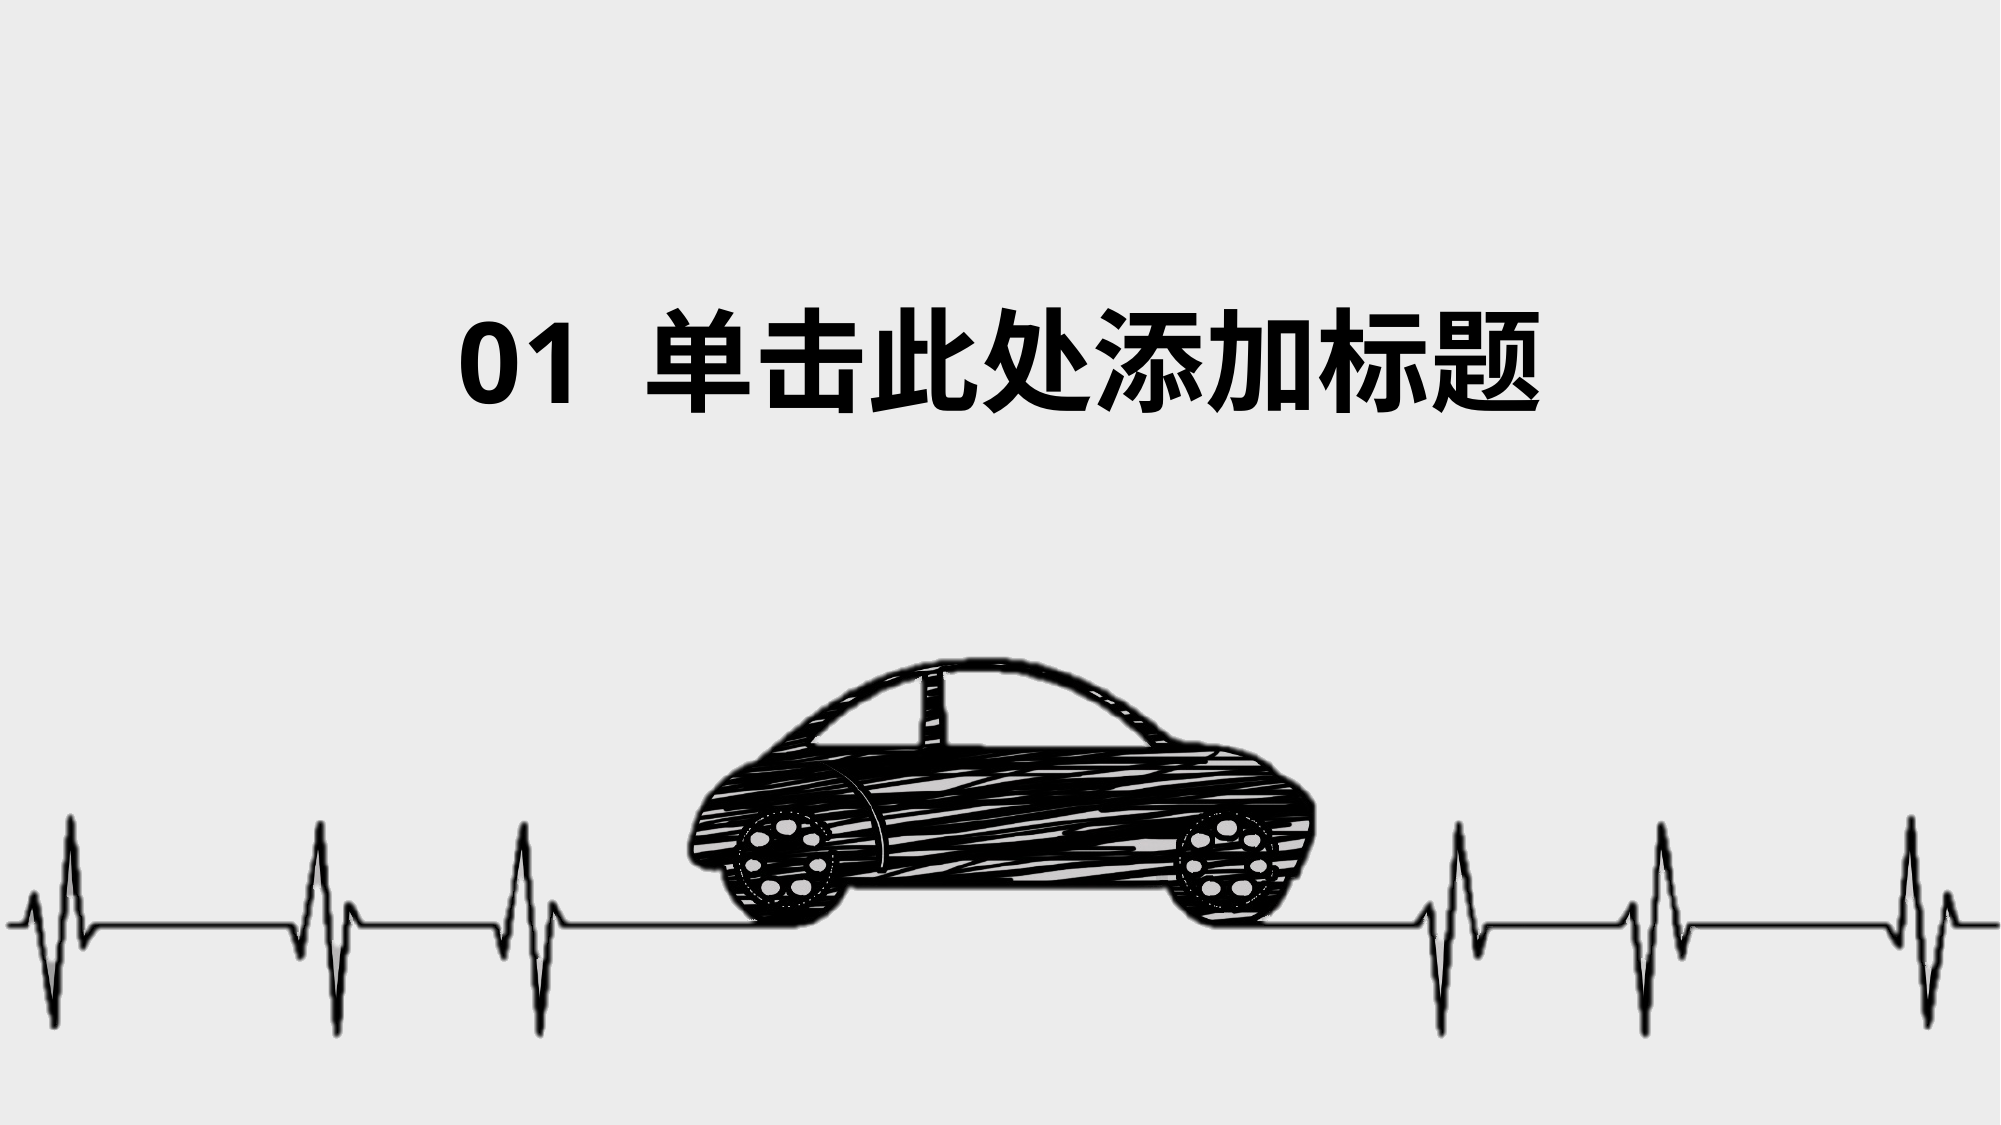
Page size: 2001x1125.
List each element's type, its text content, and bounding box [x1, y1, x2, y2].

picture [0, 582, 2001, 1089]
text_box 01 单击此处添加标题 [443, 283, 1558, 434]
